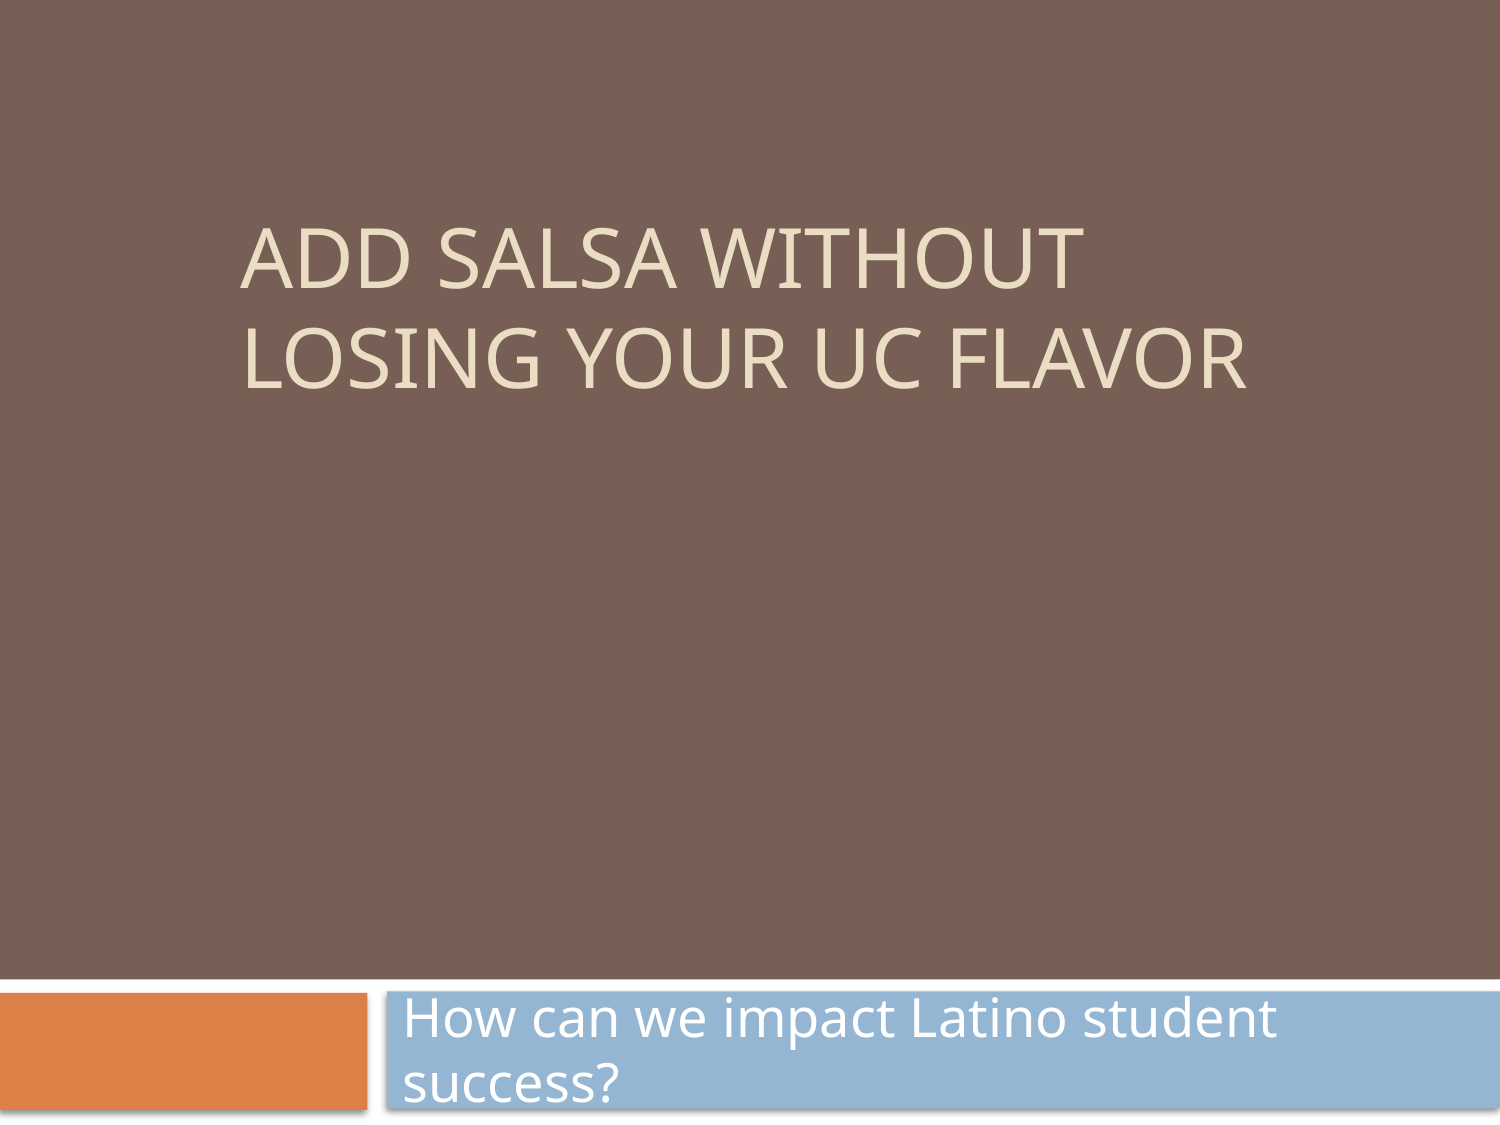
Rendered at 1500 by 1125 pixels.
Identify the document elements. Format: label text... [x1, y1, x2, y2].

title Add Salsa without losing your UC flavor [224, 124, 1288, 413]
subtitle How can we impact Latino student success? [387, 992, 1488, 1106]
